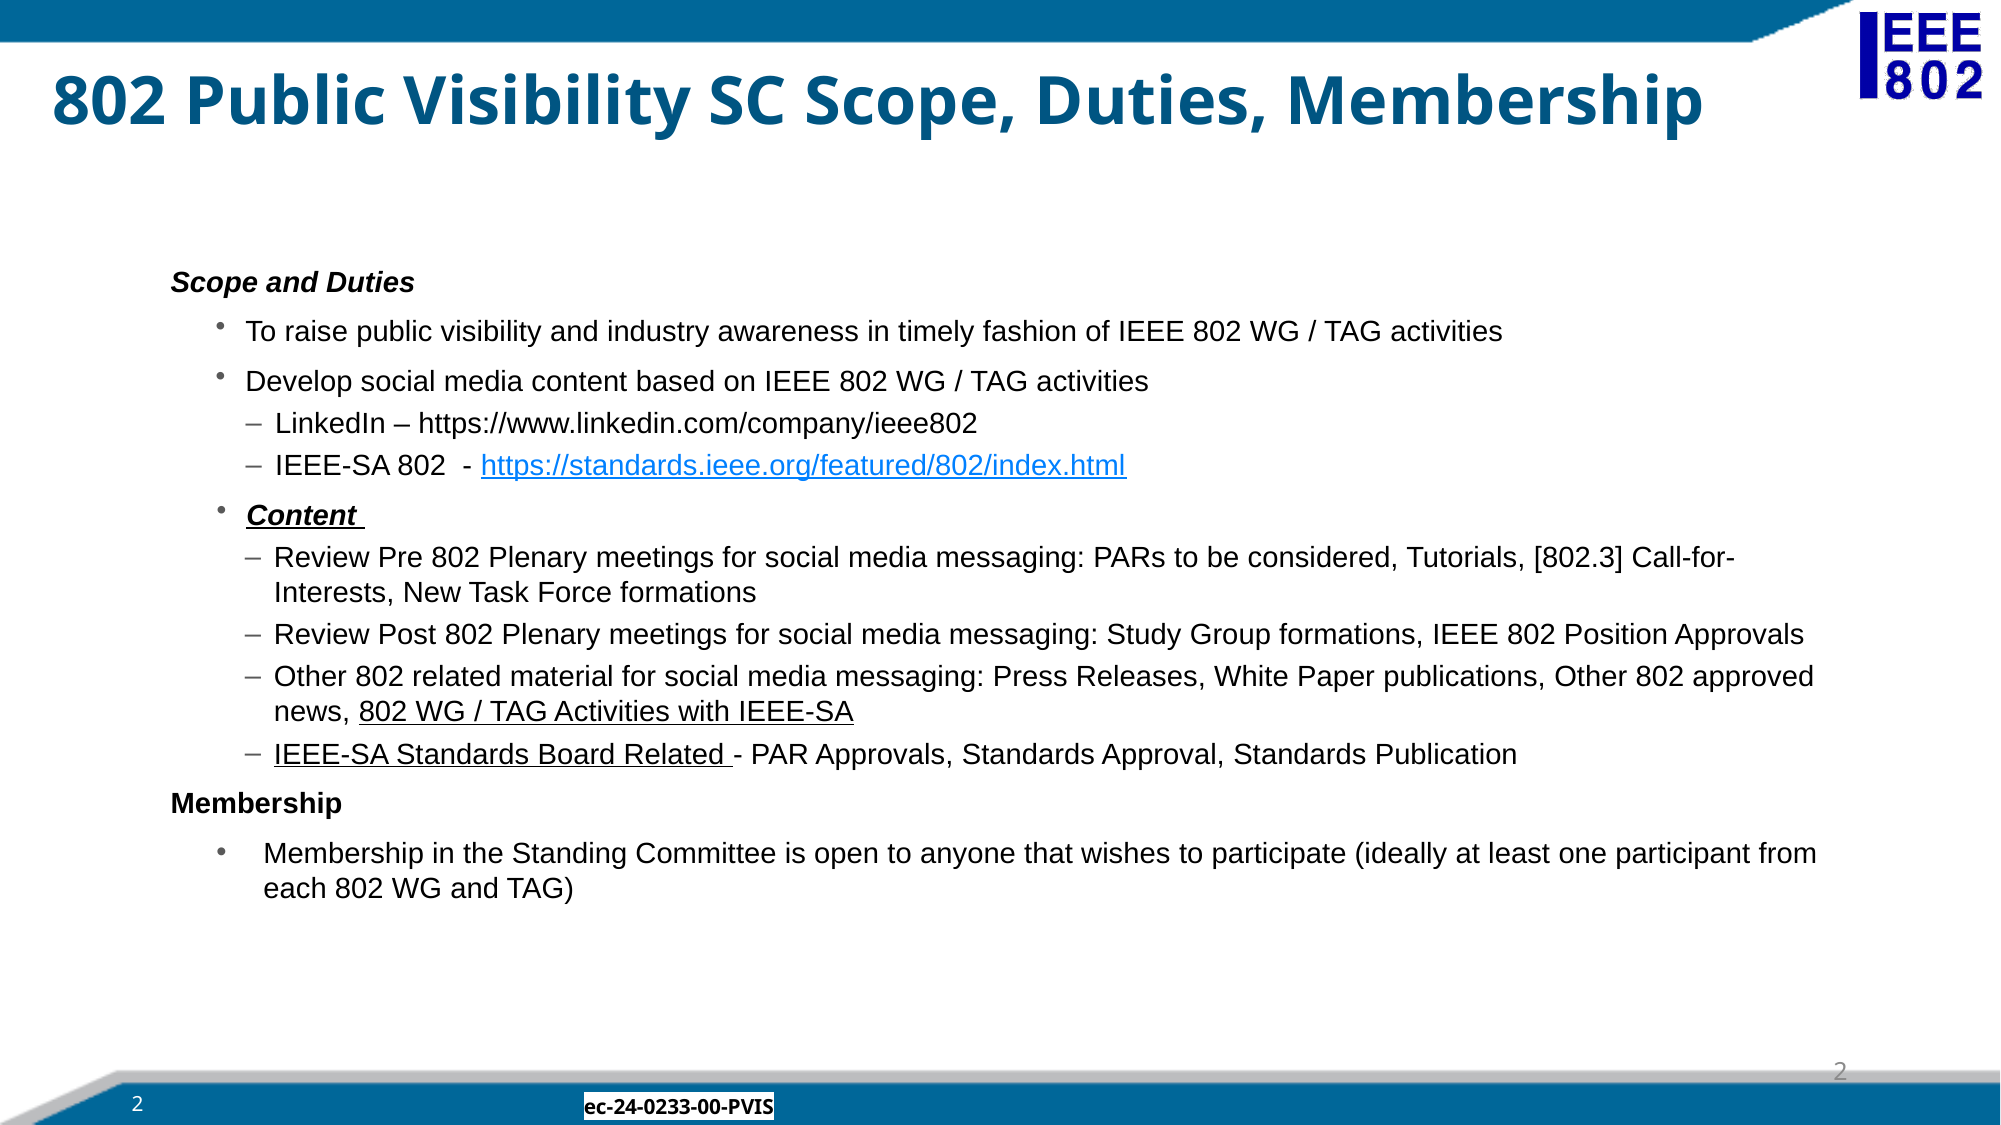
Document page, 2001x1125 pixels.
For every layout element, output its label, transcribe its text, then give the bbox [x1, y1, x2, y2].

slide_number 2 [1412, 1042, 1863, 1103]
picture [0, 0, 2001, 1125]
title 802 Public Visibility SC Scope, Duties, Membership [37, 50, 1925, 238]
list Scope and Duties To raise public visibility and industry awareness in timely fashion of IEEE 802 WG / TAG activities Develop social media content based on IEEE 802 WG / TAG activities LinkedIn – https://www.linkedin.com/company/ieee802 IEEE-SA 802 - https://standards.ieee.org/featured/802/index.html Content Review Pre 802 Plenary meetings for social media messaging: PARs to be considered, Tutorials, [802.3] Call-for-Interests, New Task Force formations Review Post 802 Plenary meetings for social media messaging: Study Group formations, IEEE 802 Position Approvals Other 802 related material for social media messaging: Press Releases, White Paper publications, Other 802 approved news, 802 WG / TAG Activities with IEEE-SA IEEE-SA Standards Board Related - PAR Approvals, Standards Approval, Standards Publication Membership Membership in the Standing Committee is open to anyone that wishes to participate (ideally at least one participant from each 802 WG and TAG) [155, 255, 1856, 931]
slide_number 2 [116, 1086, 267, 1122]
